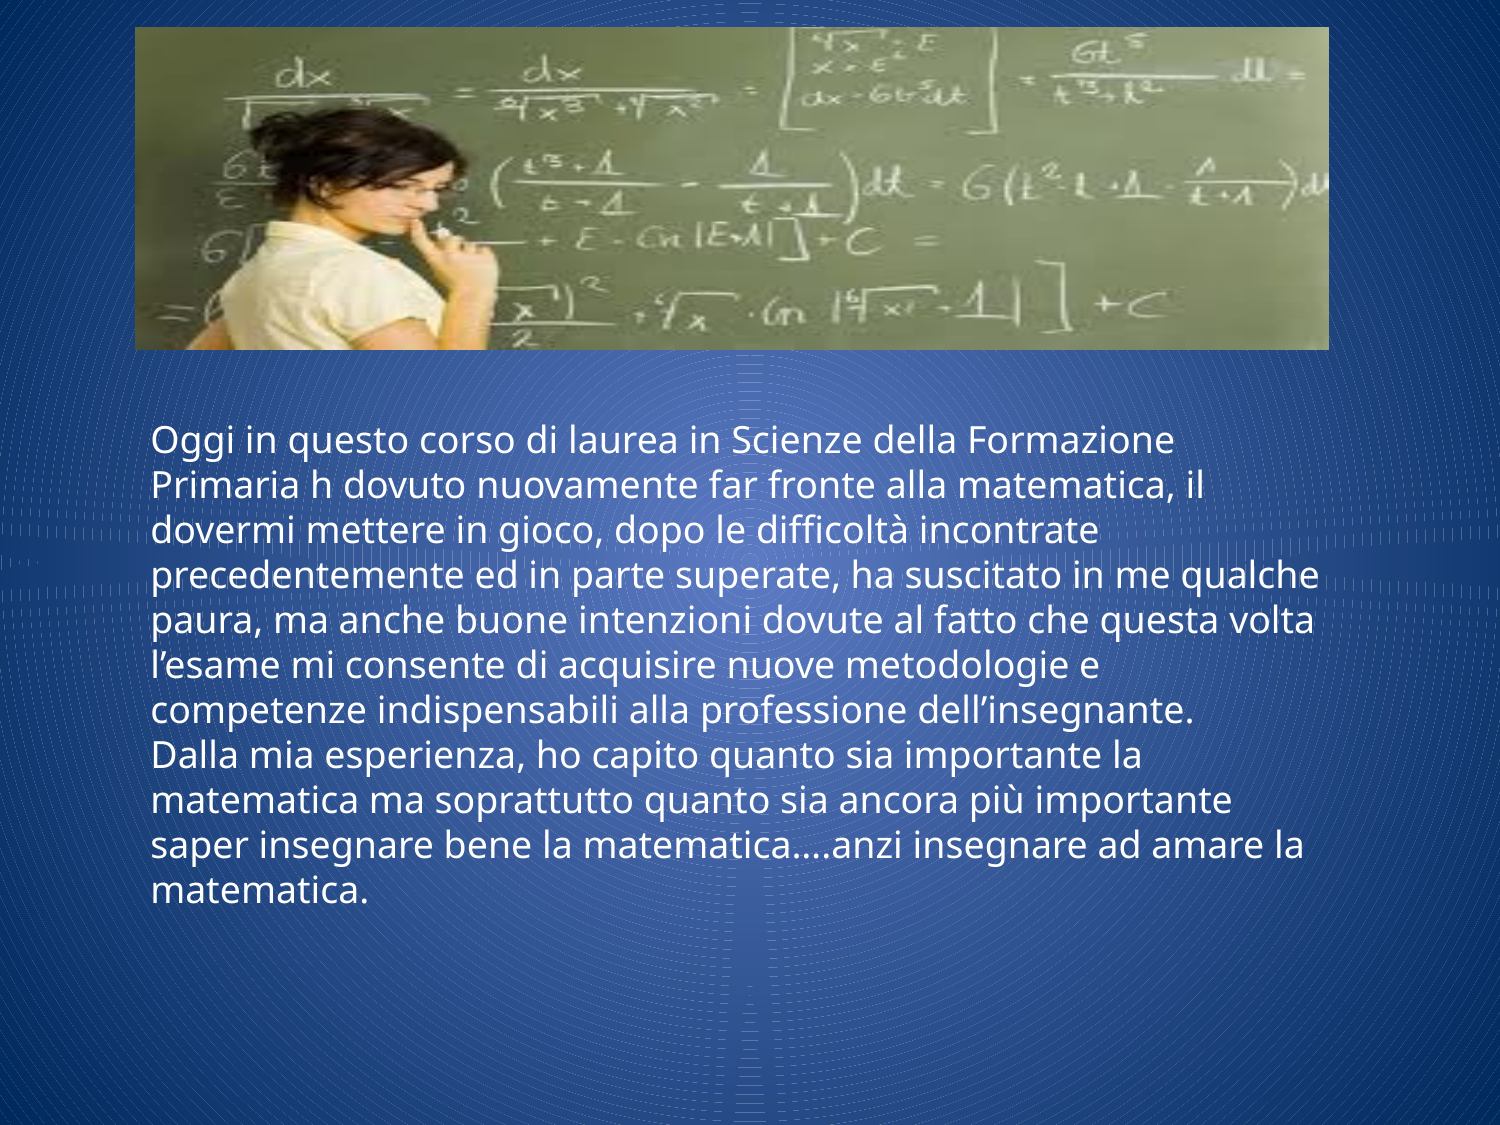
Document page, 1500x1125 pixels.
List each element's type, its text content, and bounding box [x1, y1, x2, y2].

text_box Oggi in questo corso di laurea in Scienze della Formazione Primaria h dovuto nuovamente far fronte alla matematica, il dovermi mettere in gioco, dopo le difficoltà incontrate precedentemente ed in parte superate, ha suscitato in me qualche paura, ma anche buone intenzioni dovute al fatto che questa volta l’esame mi consente di acquisire nuove metodologie e competenze indispensabili alla professione dell’insegnante. Dalla mia esperienza, ho capito quanto sia importante la matematica ma soprattutto quanto sia ancora più importante saper insegnare bene la matematica….anzi insegnare ad amare la matematica. [135, 408, 1341, 919]
picture [135, 27, 1329, 351]
